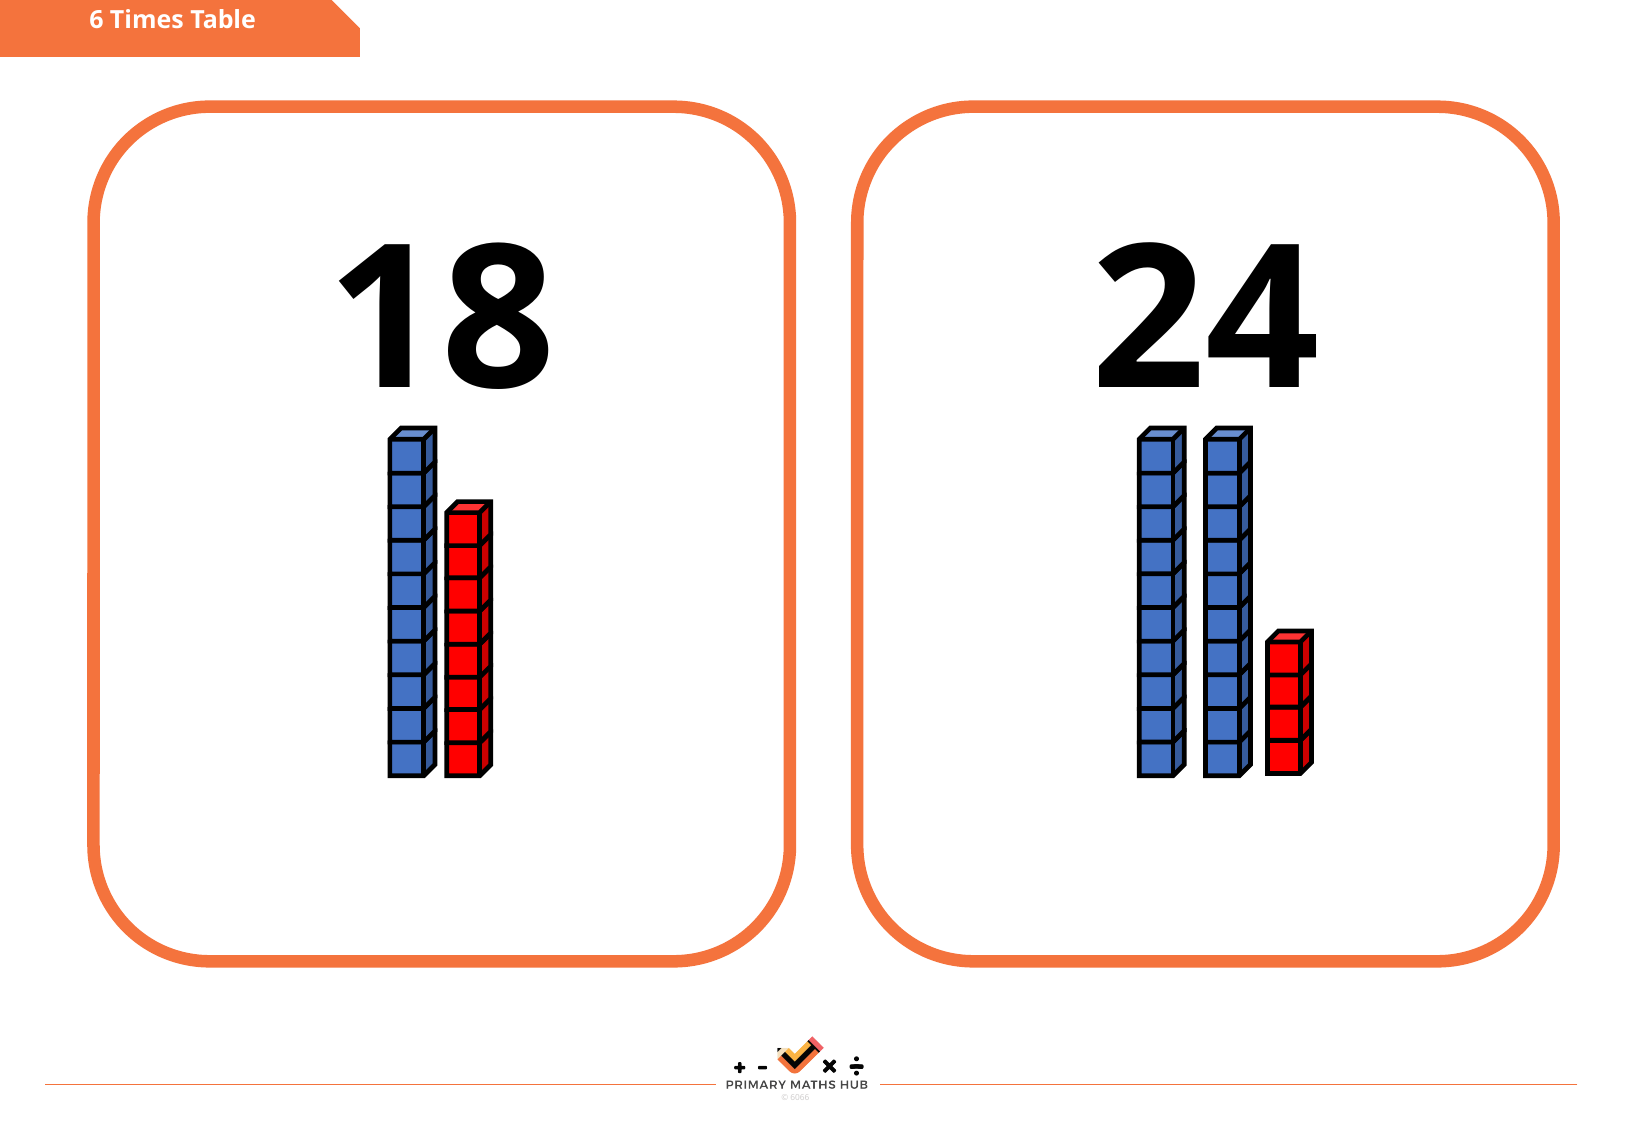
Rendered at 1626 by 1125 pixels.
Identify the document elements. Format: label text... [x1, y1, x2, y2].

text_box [1139, 427, 1185, 776]
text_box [446, 501, 491, 776]
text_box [1267, 630, 1312, 774]
text_box [92, 207, 792, 963]
text_box 6 Times Table [0, 0, 361, 58]
text_box [864, 105, 1547, 179]
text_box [1205, 427, 1251, 776]
picture [722, 1034, 872, 1094]
text_box 24 [857, 179, 1554, 435]
text_box © 6066 [720, 1084, 870, 1110]
text_box [100, 105, 783, 179]
text_box [856, 209, 1555, 963]
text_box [389, 427, 435, 776]
text_box 18 [93, 179, 790, 435]
